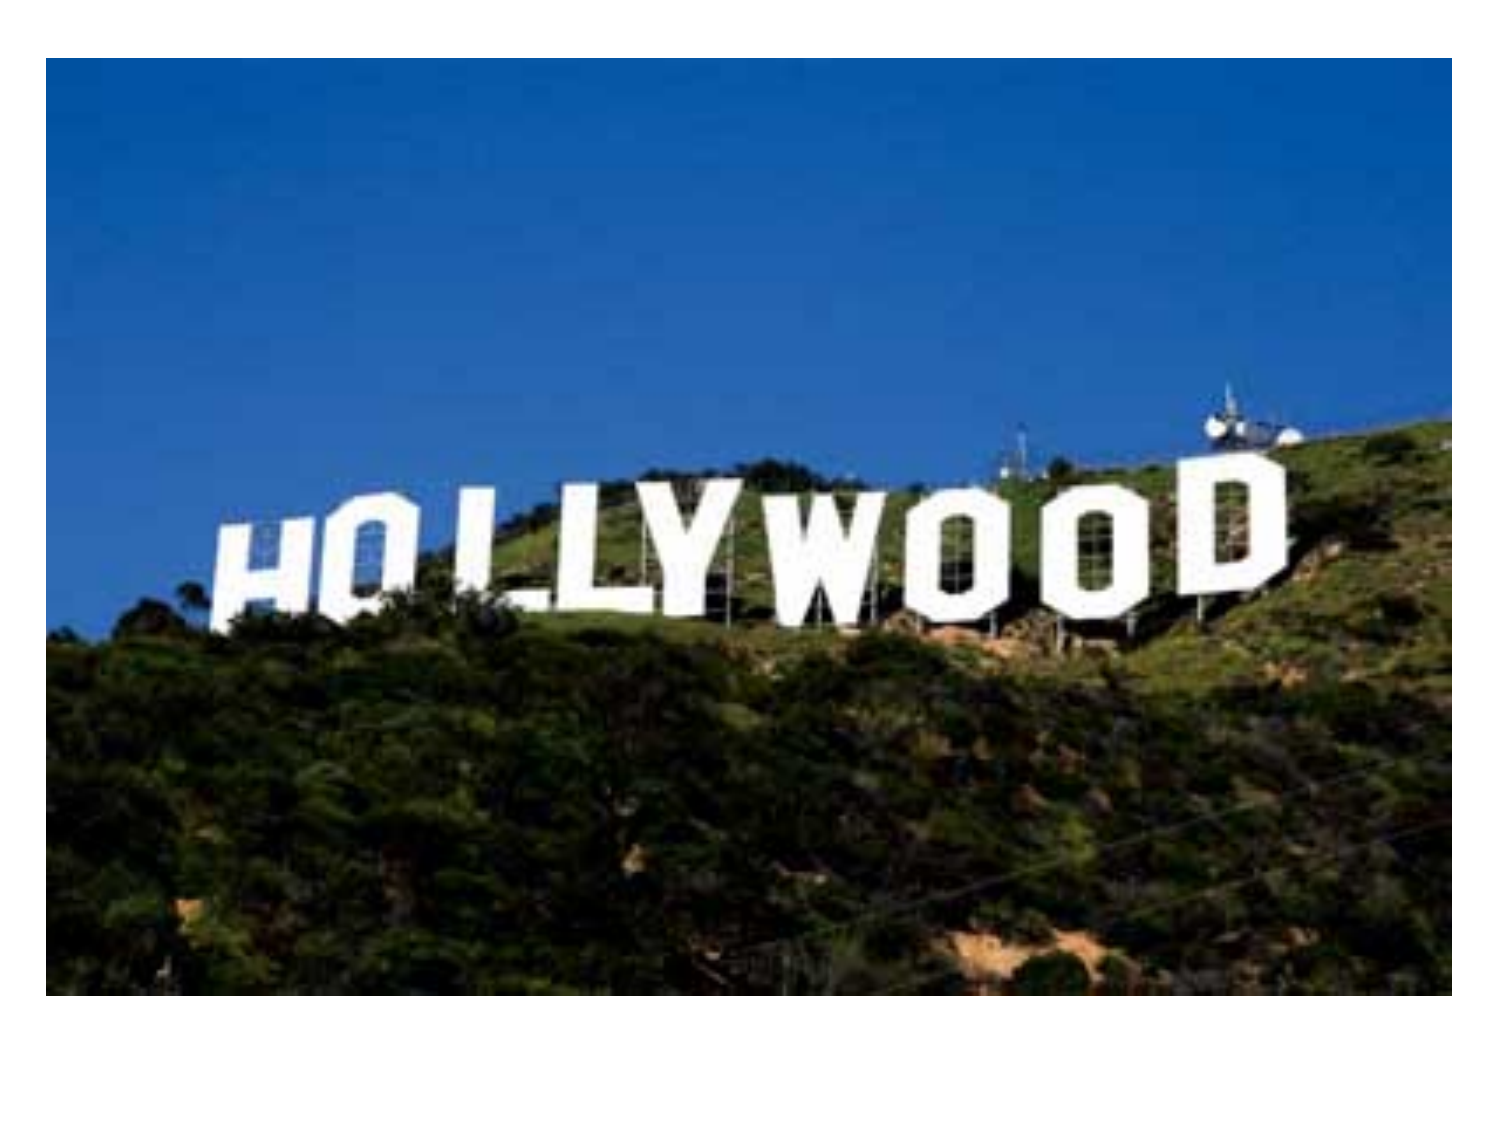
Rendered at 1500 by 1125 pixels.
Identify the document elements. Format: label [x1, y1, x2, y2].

picture [46, 58, 1452, 997]
